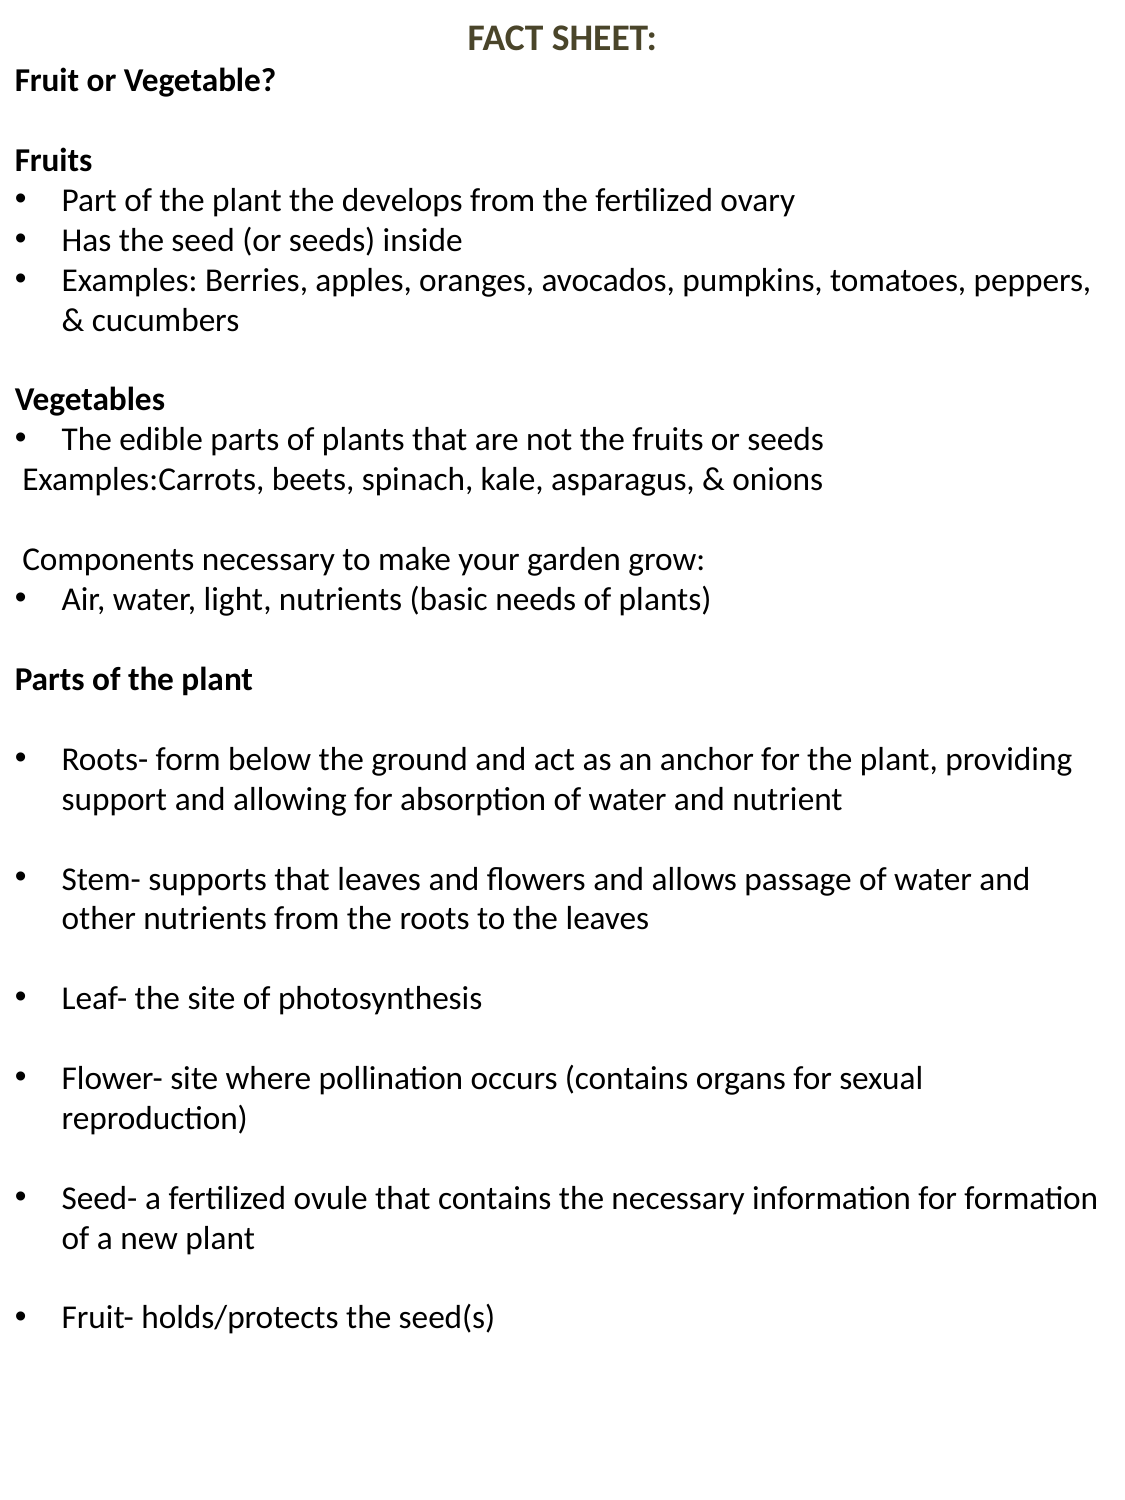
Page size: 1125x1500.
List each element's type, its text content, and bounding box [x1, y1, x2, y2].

text_box FACT SHEET: Fruit or Vegetable? Fruits Part of the plant the develops from the fertilized ovary Has the seed (or seeds) inside Examples: Berries, apples, oranges, avocados, pumpkins, tomatoes, peppers, & cucumbers Vegetables The edible parts of plants that are not the fruits or seeds Examples:Carrots, beets, spinach, kale, asparagus, & onions Components necessary to make your garden grow: Air, water, light, nutrients (basic needs of plants) Parts of the plant Roots- form below the ground and act as an anchor for the plant, providing support and allowing for absorption of water and nutrient Stem- supports that leaves and flowers and allows passage of water and other nutrients from the roots to the leaves Leaf- the site of photosynthesis Flower- site where pollination occurs (contains organs for sexual reproduction) Seed- a fertilized ovule that contains the necessary information for formation of a new plant Fruit- holds/protects the seed(s) [0, 5, 1125, 1343]
